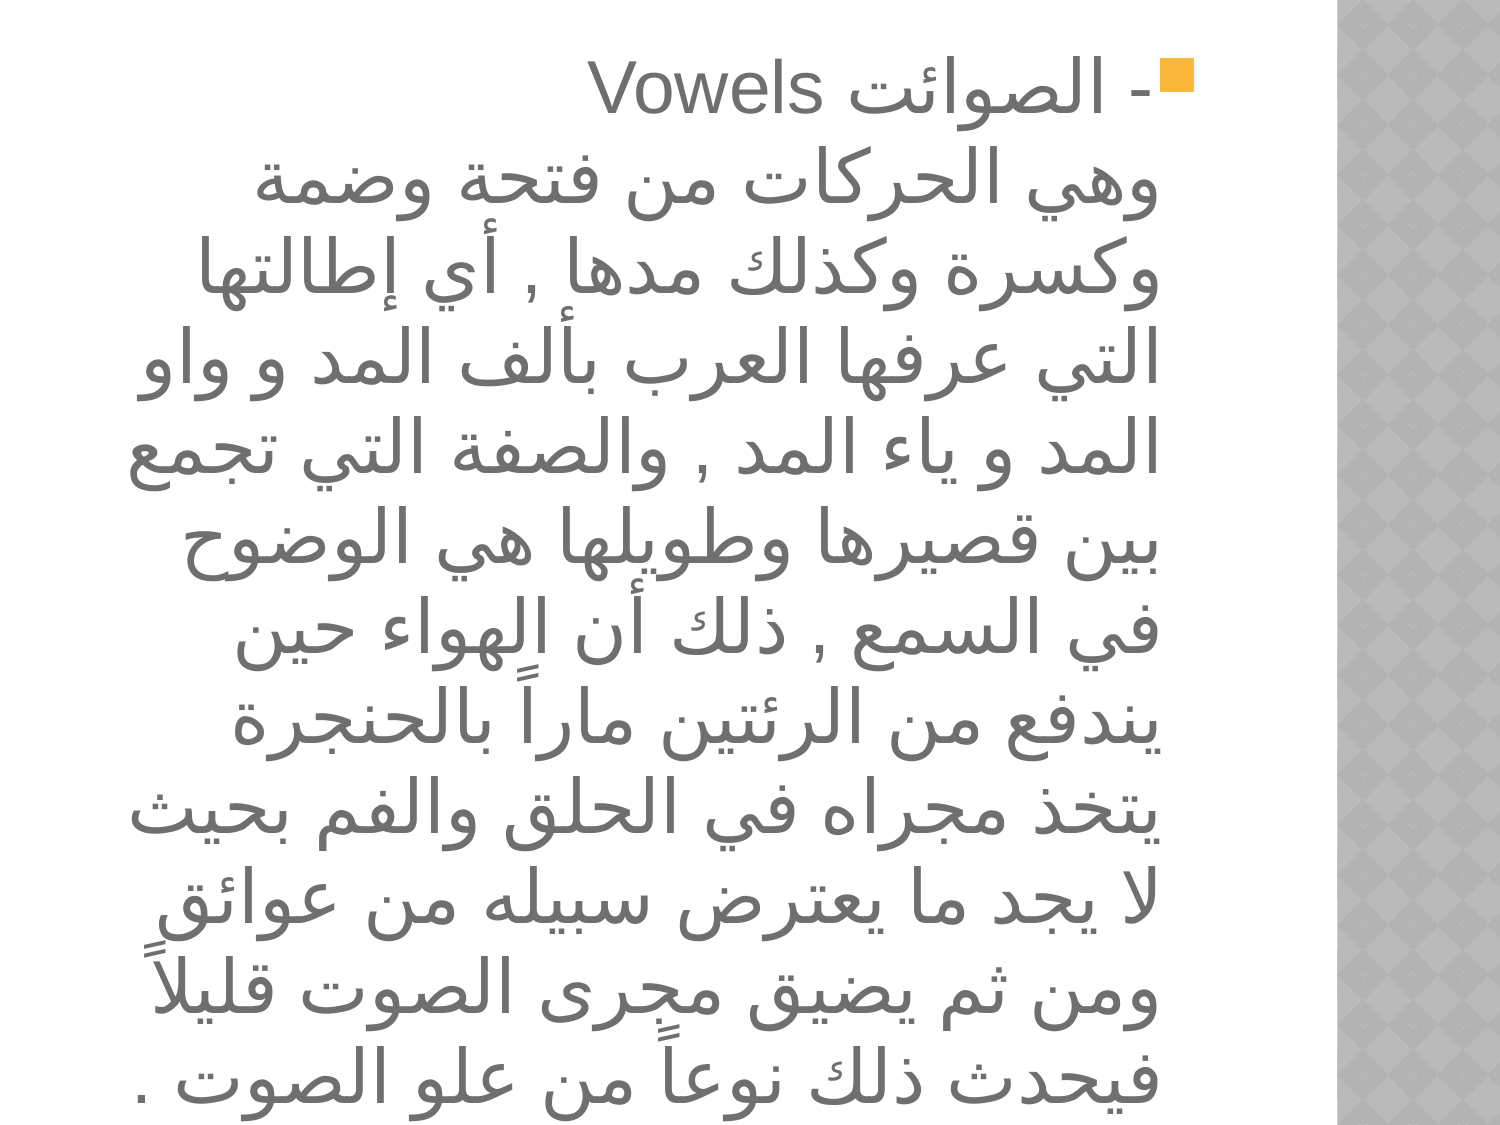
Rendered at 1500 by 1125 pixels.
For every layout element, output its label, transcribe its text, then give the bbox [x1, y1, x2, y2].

list - الصوائت Vowels وهي الحركات من فتحة وضمة وكسرة وكذلك مدها , أي إطالتها التي عرفها العرب بألف المد و واو المد و ياء المد , والصفة التي تجمع بين قصيرها وطويلها هي الوضوح في السمع , ذلك أن الهواء حين يندفع من الرئتين ماراً بالحنجرة يتخذ مجراه في الحلق والفم بحيث لا يجد ما يعترض سبيله من عوائق ومن ثم يضيق مجرى الصوت قليلاً فيحدث ذلك نوعاً من علو الصوت . [76, 30, 1265, 1111]
